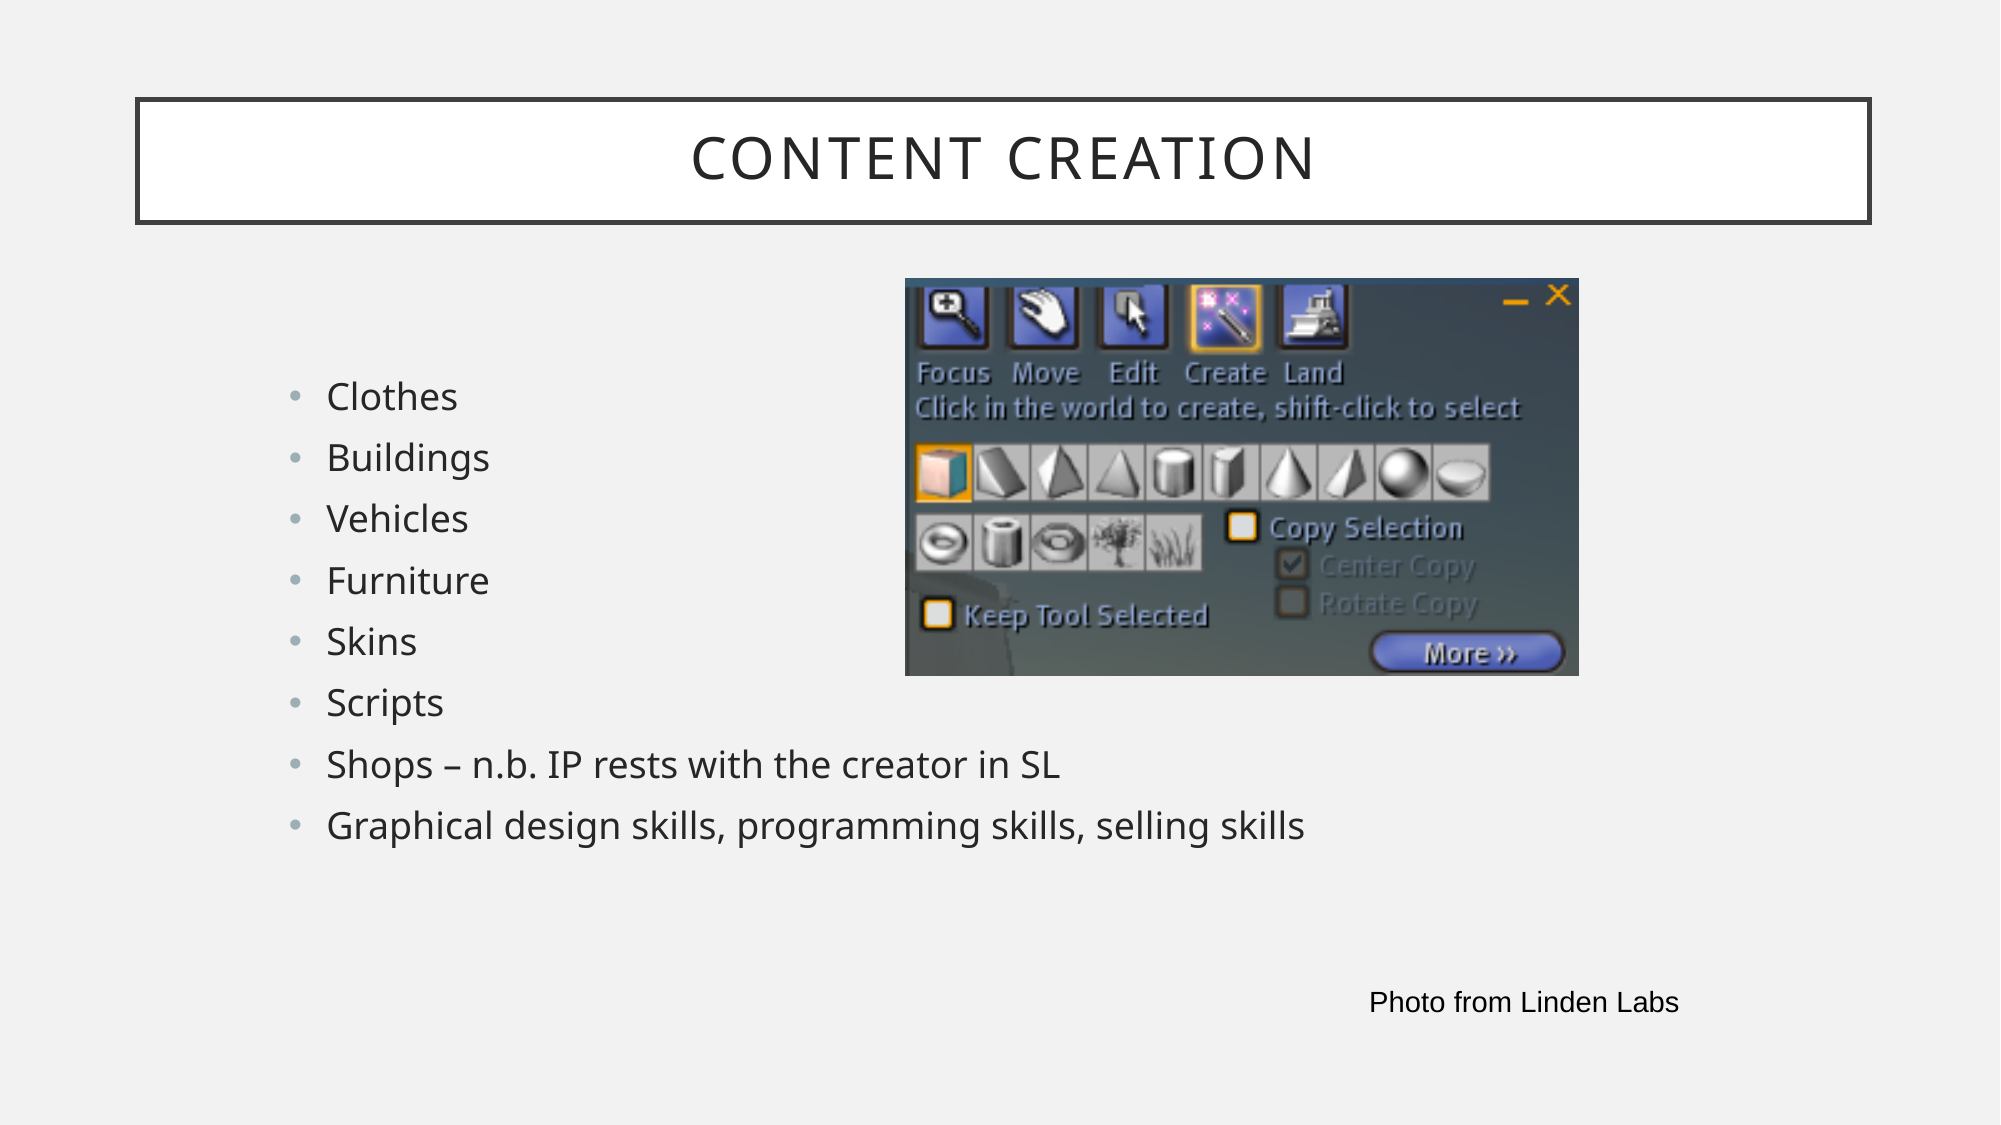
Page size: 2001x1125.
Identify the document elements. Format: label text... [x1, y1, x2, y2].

text_box Photo from Linden Labs [1354, 976, 1727, 1026]
list Clothes Buildings Vehicles Furniture Skins Scripts Shops – n.b. IP rests with the creator in SL Graphical design skills, programming skills, selling skills [273, 370, 1624, 1125]
title Content Creation [135, 97, 1872, 225]
picture [905, 278, 1579, 676]
